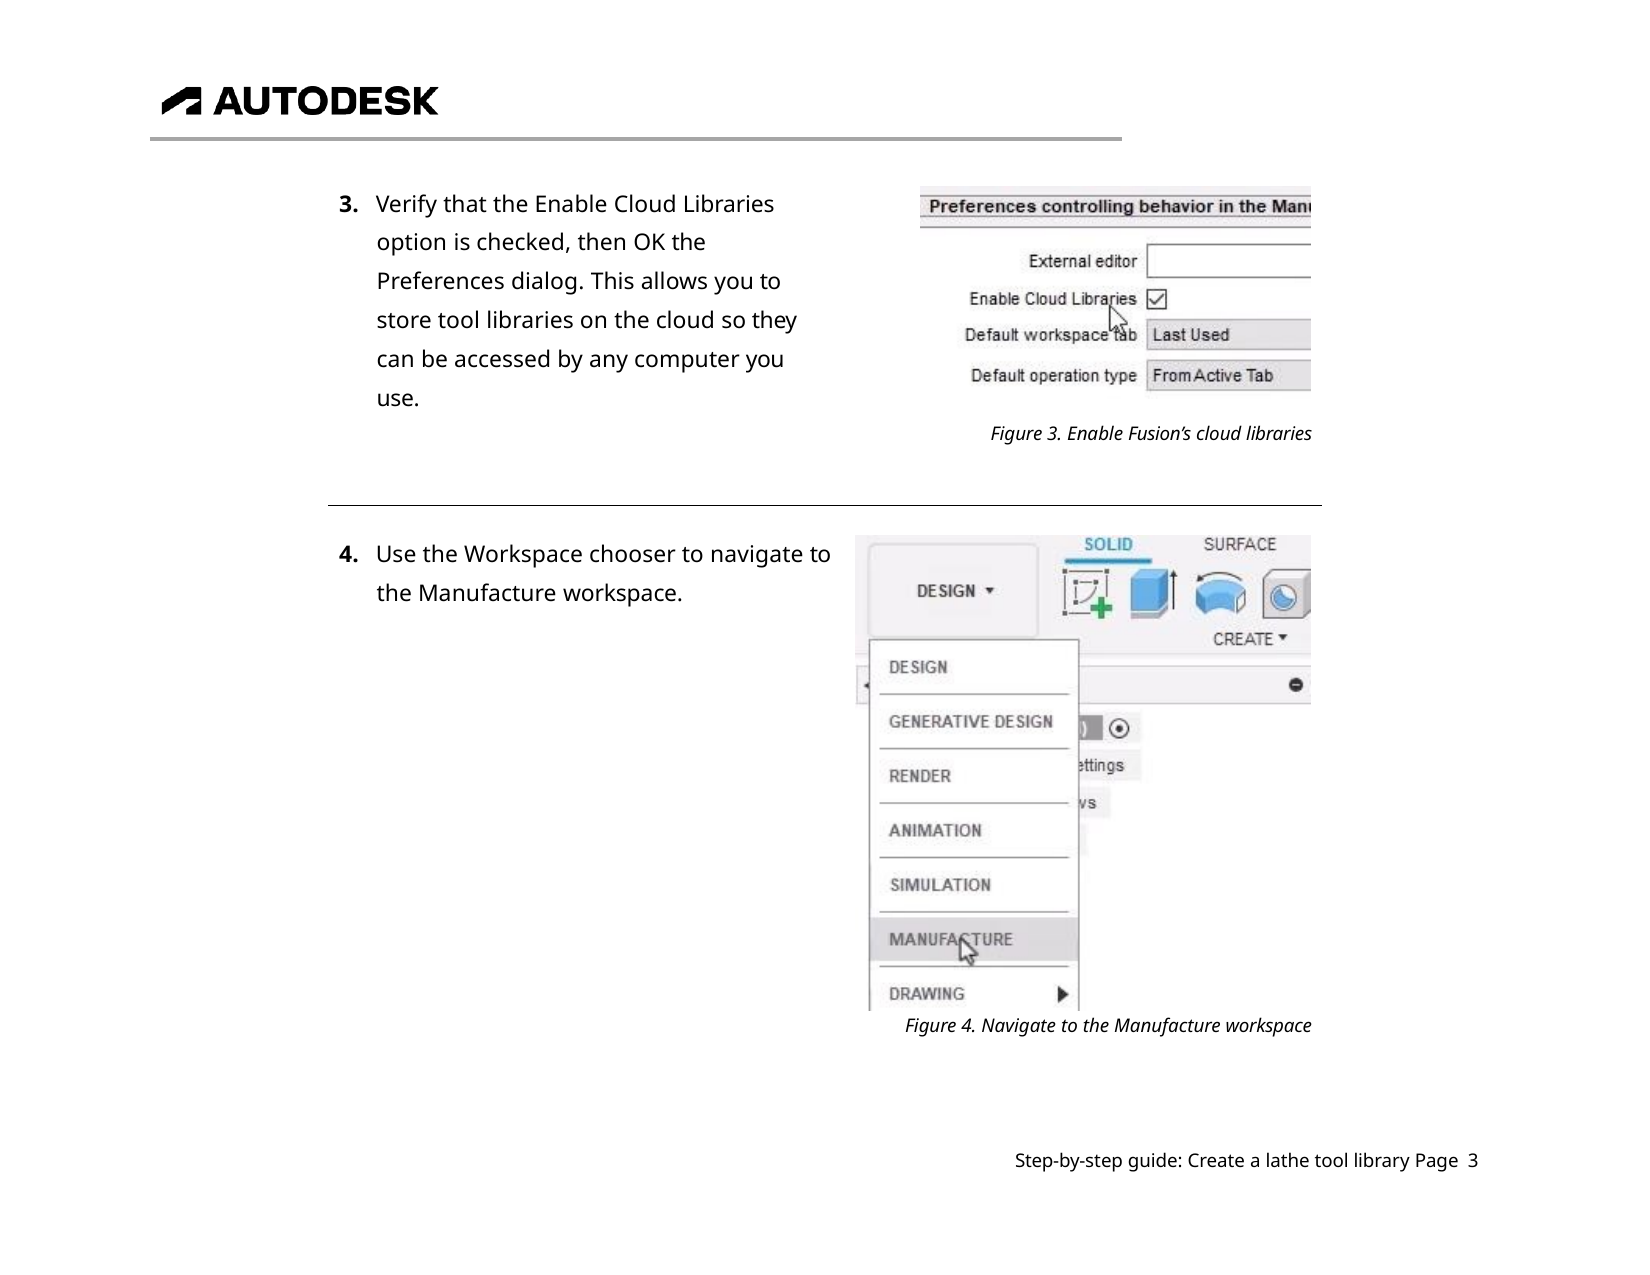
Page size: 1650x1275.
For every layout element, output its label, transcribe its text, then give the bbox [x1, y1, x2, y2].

table_header Figure 3. Enable Fusion’s cloud libraries [843, 187, 1322, 505]
slide_number Step-by-step guide: Create a lathe tool library Page 10 [1013, 1145, 1509, 1275]
table_cell 4. Use the Workspace chooser to navigate to the Manufacture workspace. [328, 506, 843, 1056]
picture [854, 535, 1311, 1011]
picture [919, 186, 1311, 400]
table_header 3. Verify that the Enable Cloud Libraries option is checked, then OK the Preferences dialog. This allows you to store tool libraries on the cloud so they can be accessed by any computer you use. [328, 187, 843, 505]
picture [161, 86, 439, 115]
table_cell Figure 4. Navigate to the Manufacture workspace [843, 506, 1322, 1056]
